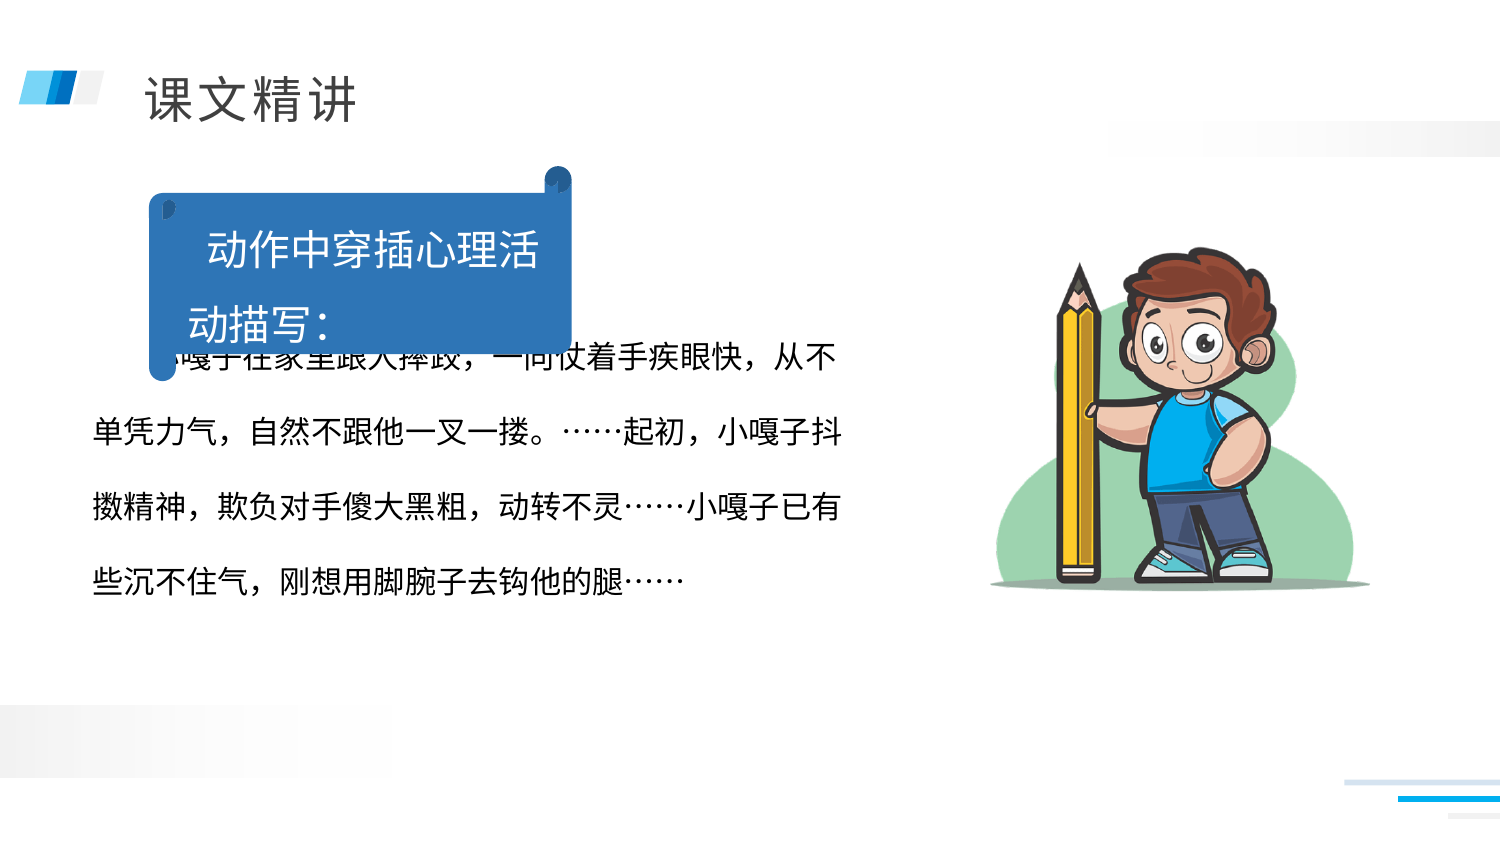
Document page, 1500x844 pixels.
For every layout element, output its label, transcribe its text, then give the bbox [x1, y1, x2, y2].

text_box 动作中穿插心理活动描写： [148, 166, 572, 382]
text_box 小嘎子在家里跟人摔跤，一向仗着手疾眼快，从不单凭力气，自然不跟他一叉一搂。……起初，小嘎子抖擞精神，欺负对手傻大黑粗，动转不灵……小嘎子已有些沉不住气，刚想用脚腕子去钩他的腿…… [81, 294, 866, 606]
picture [975, 221, 1376, 622]
